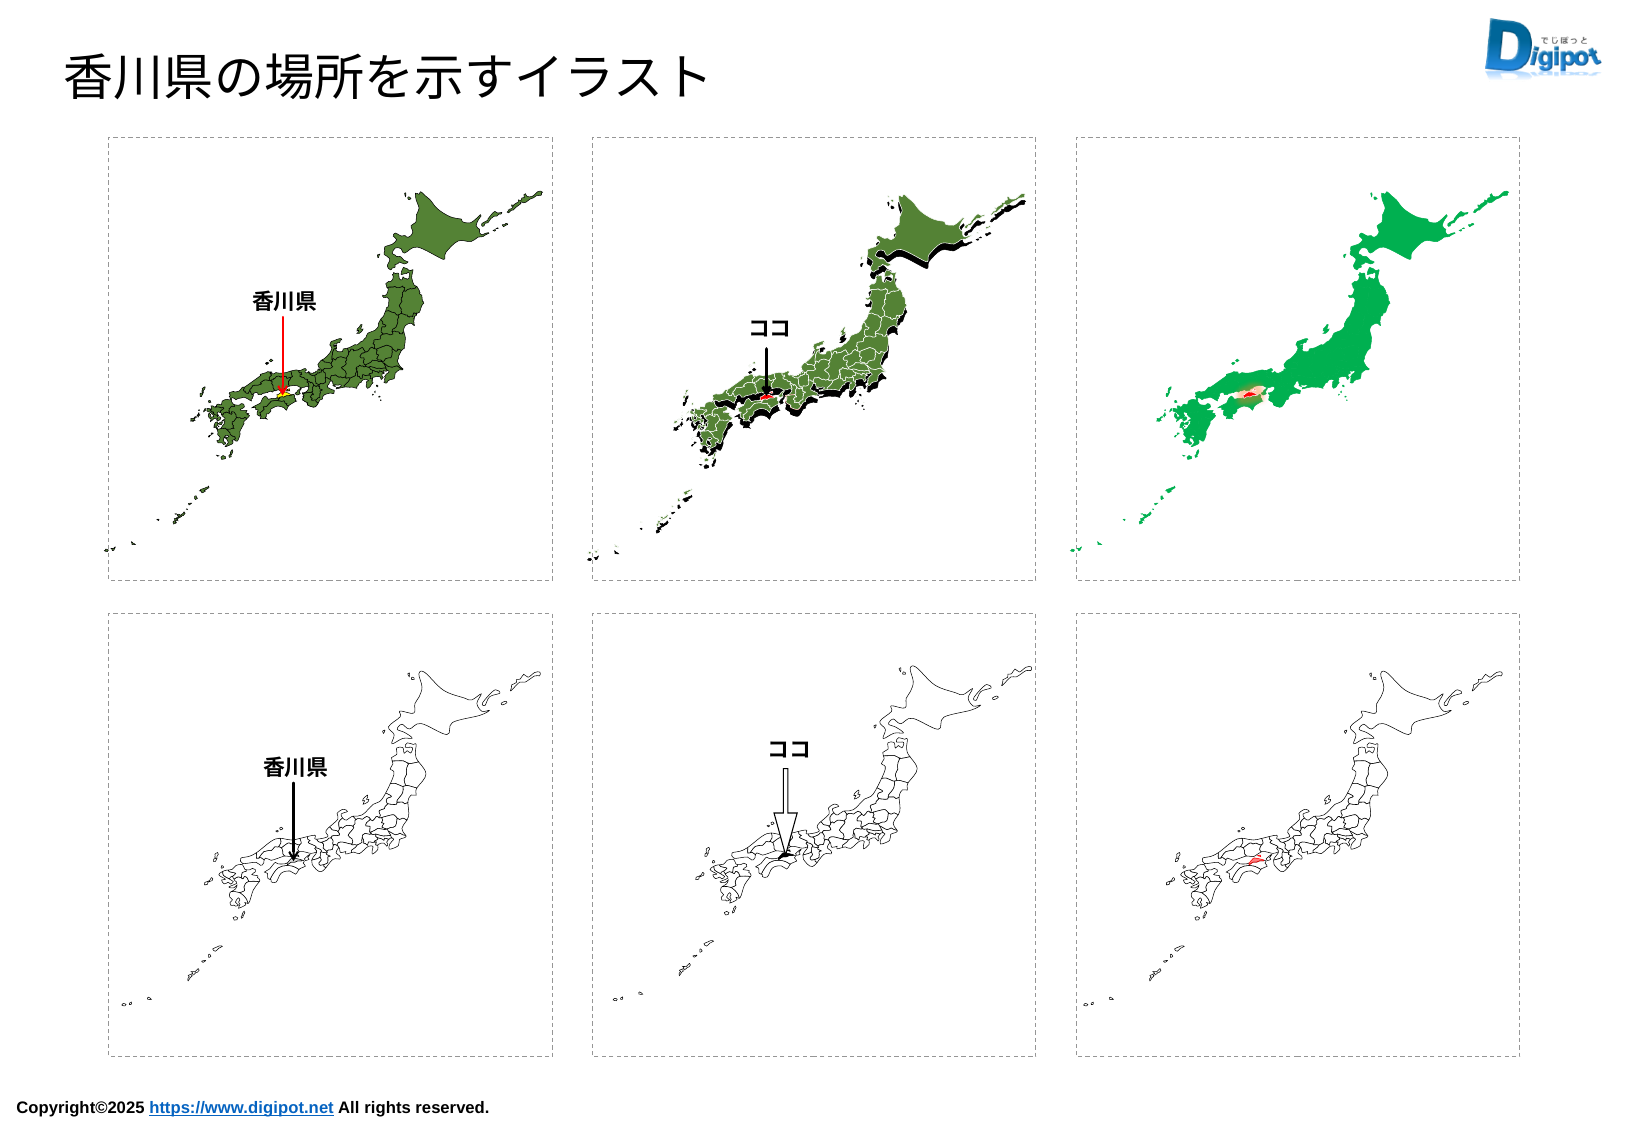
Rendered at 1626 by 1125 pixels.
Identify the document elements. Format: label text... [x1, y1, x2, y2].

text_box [121, 670, 541, 1006]
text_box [1083, 670, 1503, 1006]
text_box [104, 191, 543, 552]
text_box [1070, 191, 1509, 552]
picture [1485, 18, 1602, 82]
text_box 香川県の場所を示すイラスト [49, 38, 728, 113]
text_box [612, 665, 1032, 1001]
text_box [587, 193, 1026, 561]
